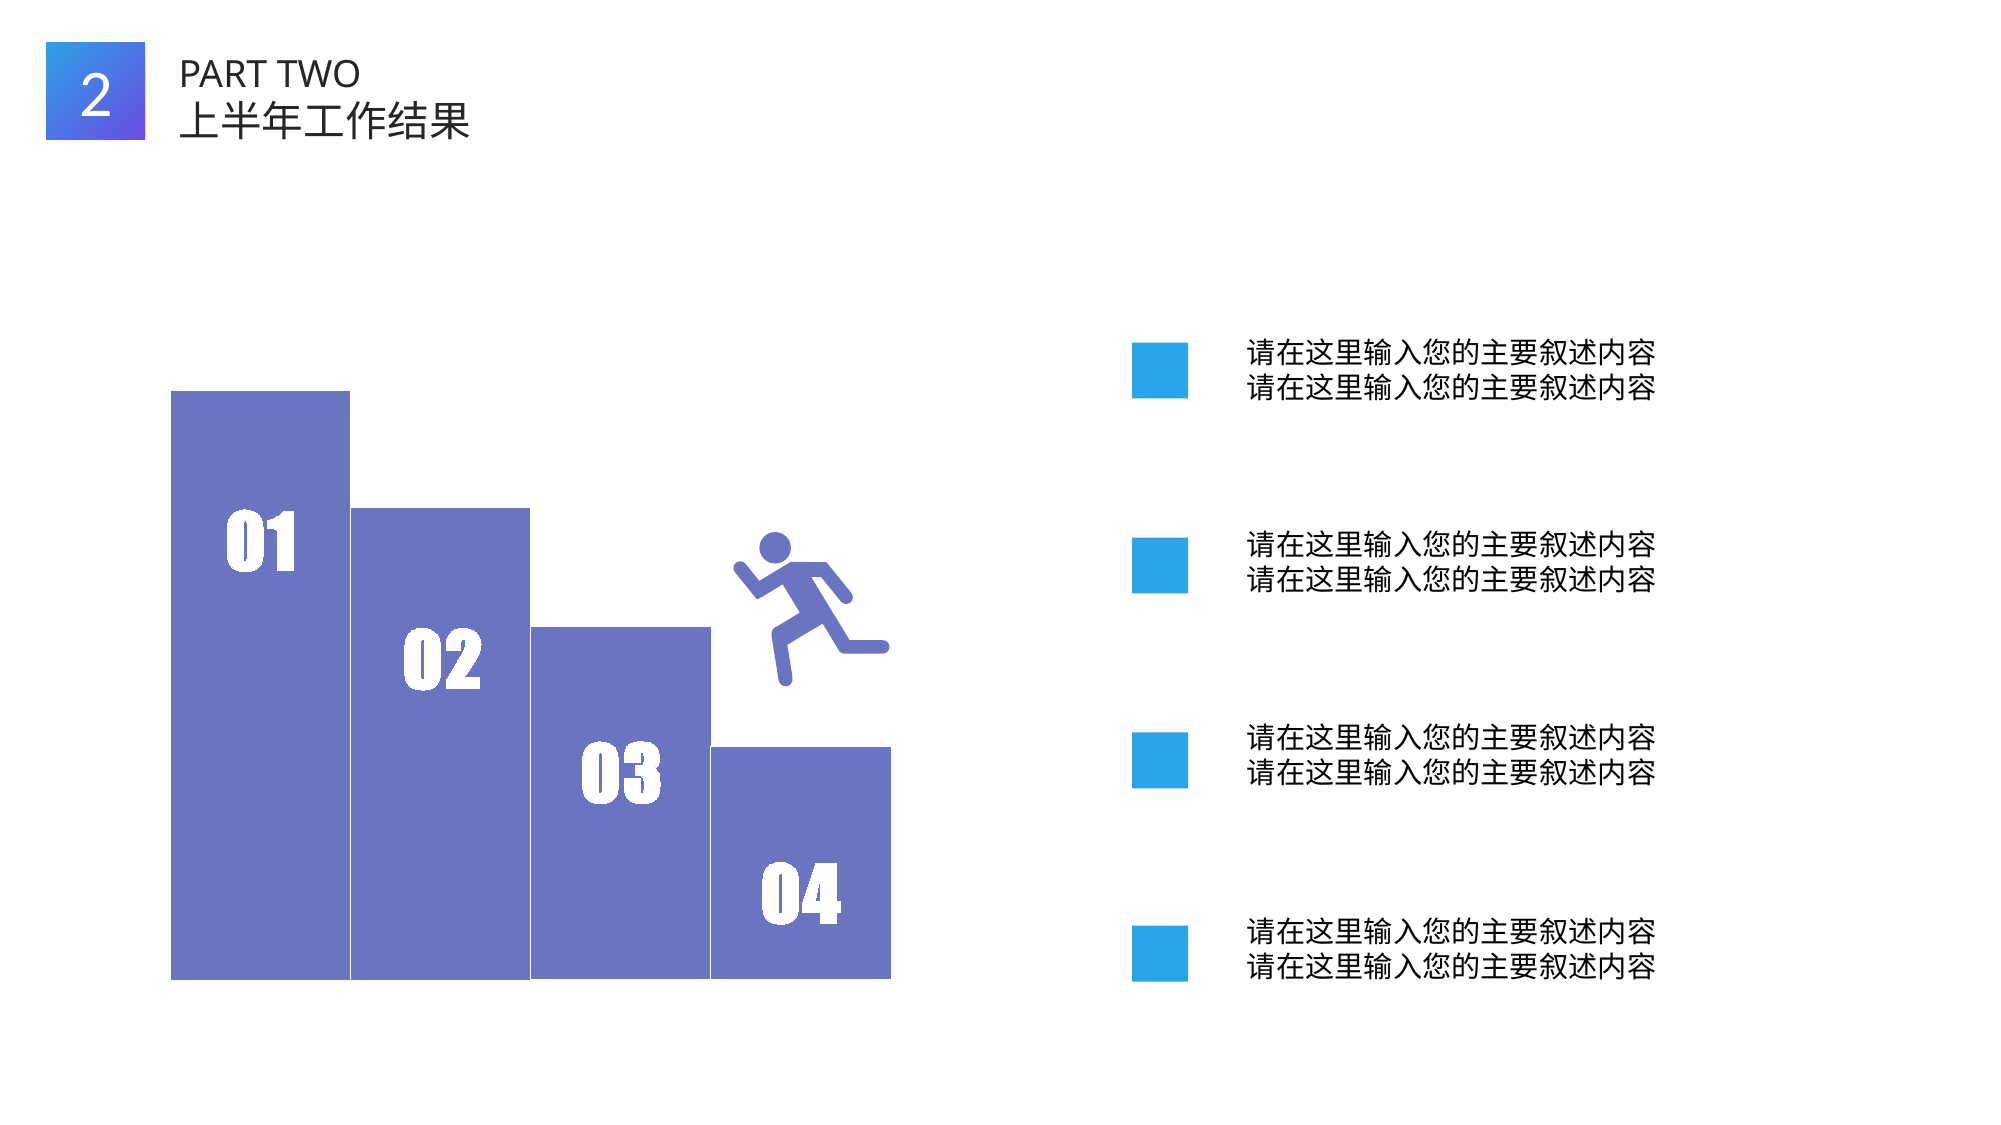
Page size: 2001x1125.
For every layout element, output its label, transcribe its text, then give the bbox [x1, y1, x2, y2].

text_box 请在这里输入您的主要叙述内容 请在这里输入您的主要叙述内容 [1232, 519, 1672, 639]
text_box [1131, 341, 1189, 399]
text_box [710, 746, 892, 980]
text_box 请在这里输入您的主要叙述内容 请在这里输入您的主要叙述内容 [1232, 712, 1672, 833]
text_box 请在这里输入您的主要叙述内容 请在这里输入您的主要叙述内容 [1232, 326, 1672, 447]
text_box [742, 531, 856, 700]
text_box [170, 390, 351, 981]
text_box [1131, 925, 1189, 983]
text_box [1131, 731, 1189, 789]
text_box [530, 626, 712, 980]
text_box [46, 42, 516, 153]
text_box [1131, 536, 1189, 594]
text_box 请在这里输入您的主要叙述内容 请在这里输入您的主要叙述内容 [1232, 905, 1672, 1026]
text_box [350, 507, 531, 981]
